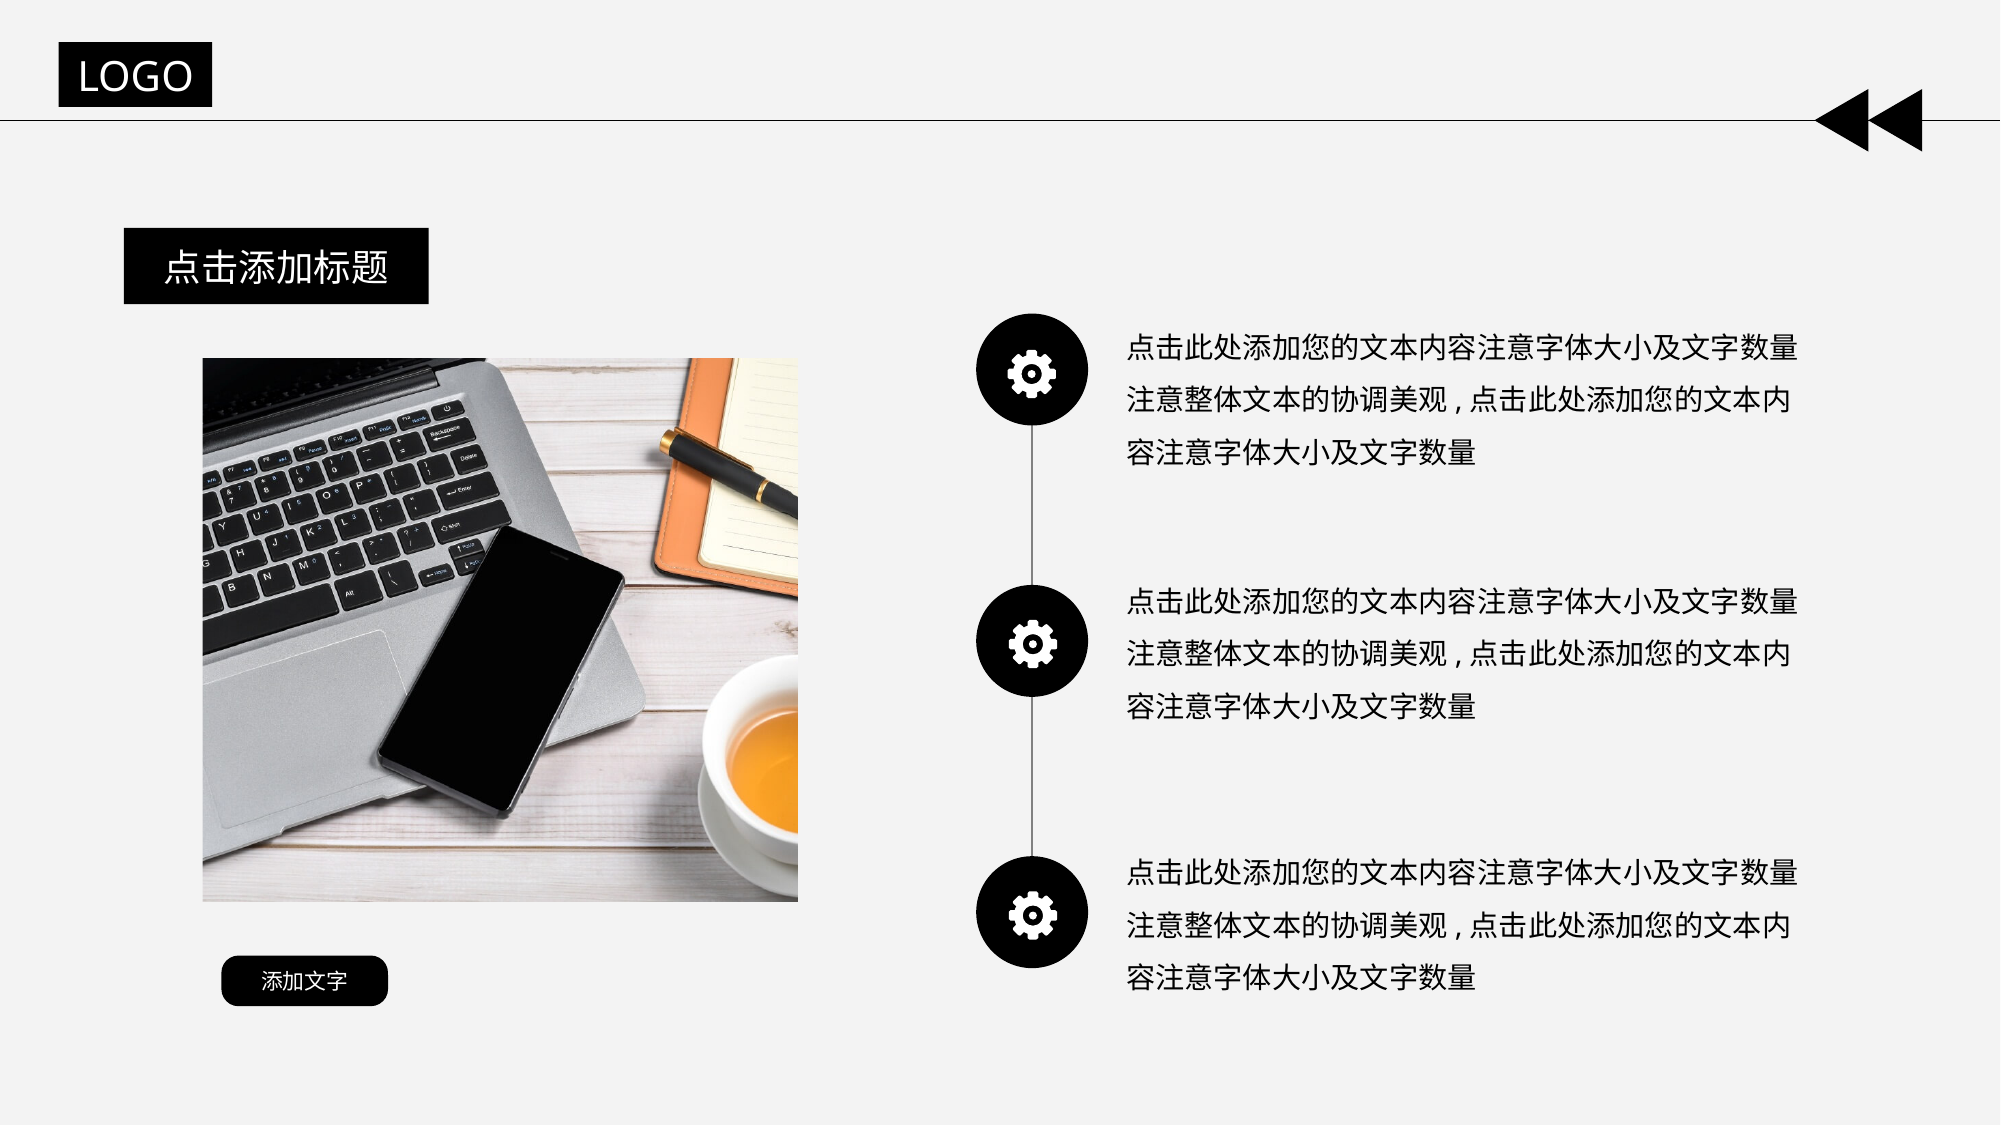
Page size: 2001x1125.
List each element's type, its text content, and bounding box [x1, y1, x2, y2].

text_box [976, 856, 1089, 969]
text_box 添加文字 [220, 954, 390, 1008]
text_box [0, 88, 2000, 152]
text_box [976, 584, 1089, 697]
text_box 点击此处添加您的文本内容注意字体大小及文字数量注意整体文本的协调美观,点击此处添加您的文本内容注意字体大小及文字数量 [1111, 558, 1827, 783]
picture [0, 0, 2001, 1125]
text_box LOGO [58, 42, 213, 88]
text_box 点击此处添加您的文本内容注意字体大小及文字数量注意整体文本的协调美观,点击此处添加您的文本内容注意字体大小及文字数量 [1111, 829, 1827, 1055]
text_box 点击此处添加您的文本内容注意字体大小及文字数量注意整体文本的协调美观,点击此处添加您的文本内容注意字体大小及文字数量 [1111, 304, 1827, 529]
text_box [976, 313, 1089, 426]
text_box 点击添加标题 [123, 227, 430, 305]
